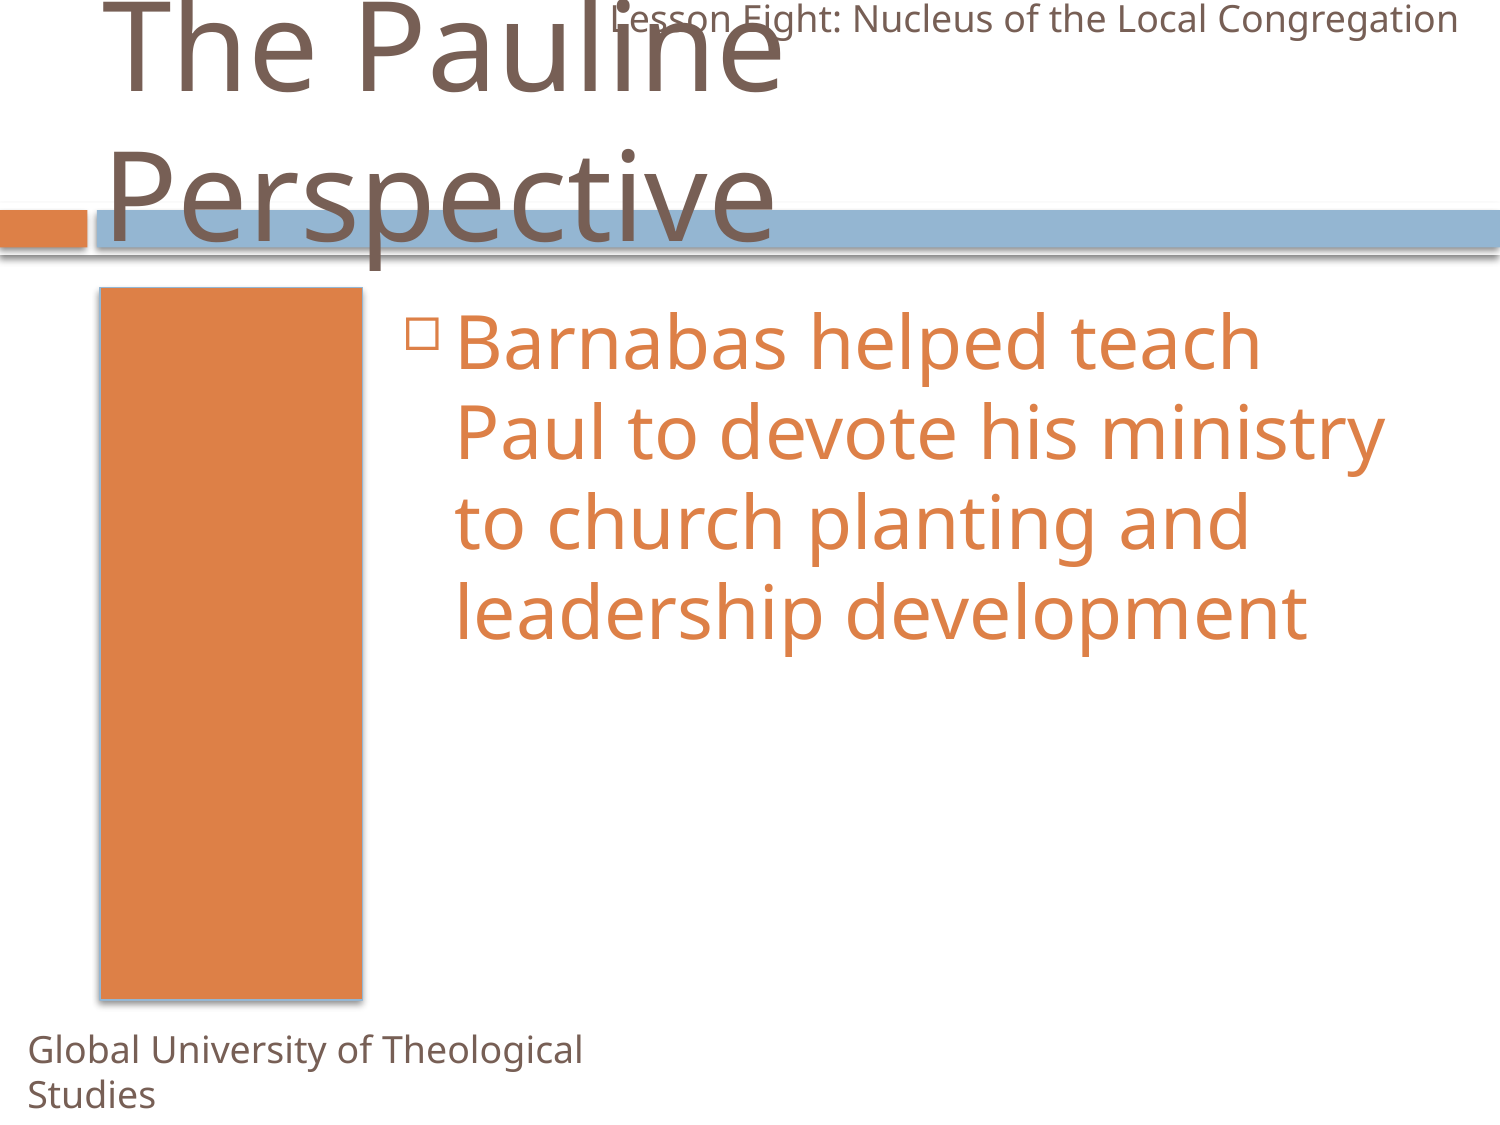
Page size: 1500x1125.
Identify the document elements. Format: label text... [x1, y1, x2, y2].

title The Pauline Perspective [87, 44, 1425, 188]
list Barnabas helped teach Paul to devote his ministry to church planting and leadership development [387, 287, 1438, 488]
text_box Lesson Eight: Nucleus of the Local Congregation [512, 0, 1475, 48]
text_box Global University of Theological Studies [12, 1018, 713, 1123]
text_box [99, 287, 363, 1001]
